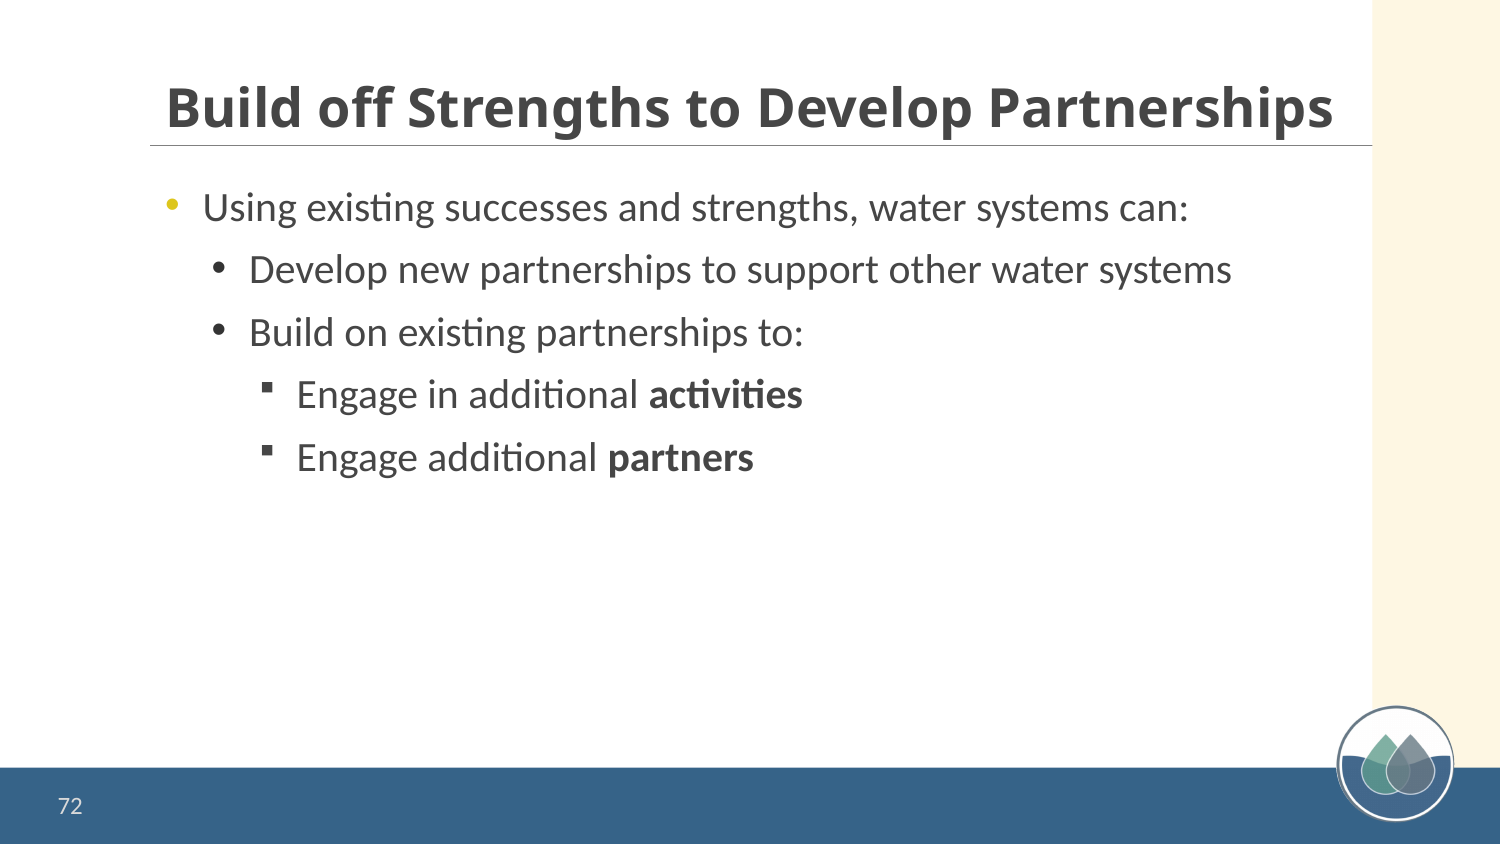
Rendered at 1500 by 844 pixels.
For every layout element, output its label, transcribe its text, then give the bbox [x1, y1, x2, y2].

title Build off Strengths to Develop Partnerships [150, 21, 1373, 146]
list Using existing successes and strengths, water systems can: Develop new partnerships to support other water systems Build on existing partnerships to: Engage in additional activities Engage additional partners [150, 171, 1373, 760]
slide_number 72 [16, 782, 124, 828]
